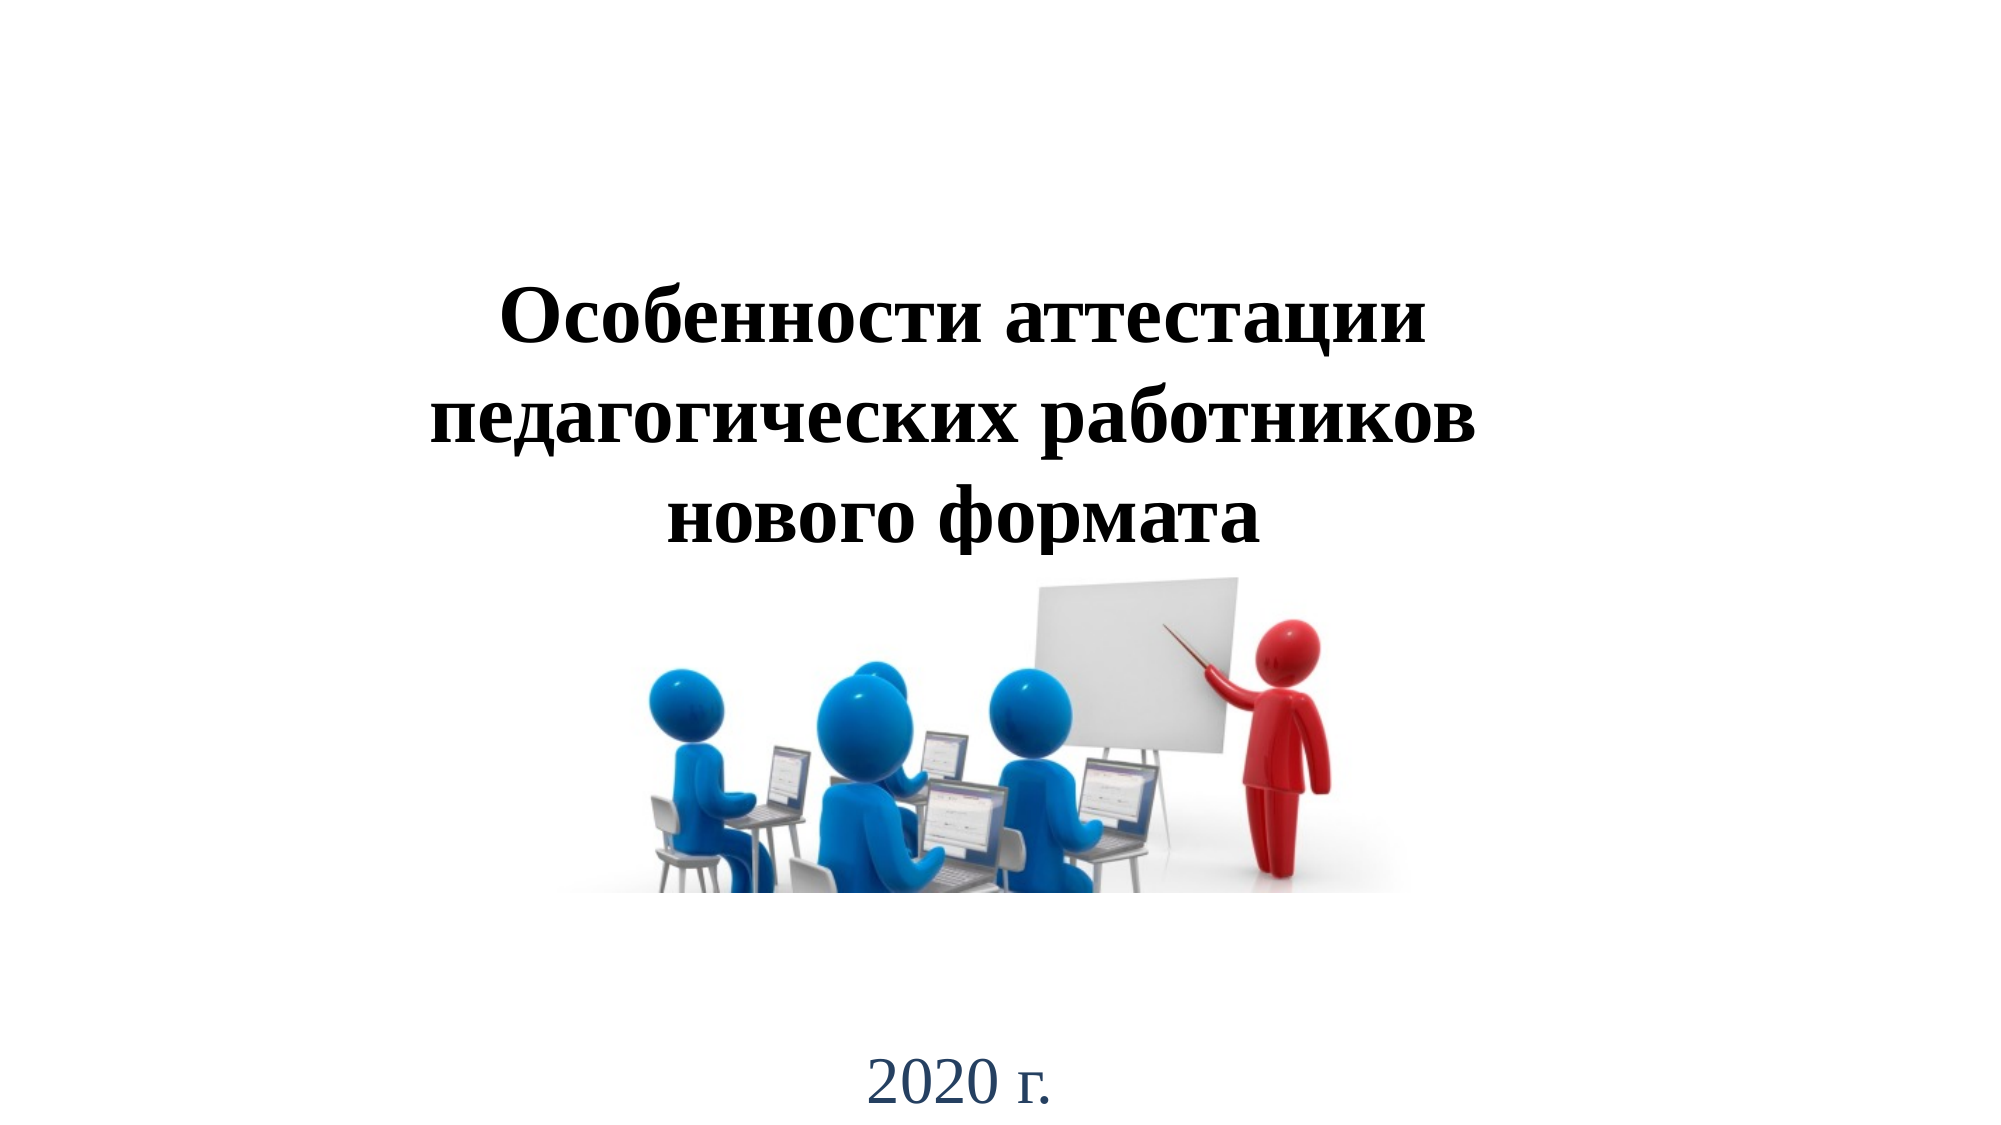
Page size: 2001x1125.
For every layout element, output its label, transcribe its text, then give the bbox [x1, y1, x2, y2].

text_box Особенности аттестации педагогических работников нового формата [244, 251, 1684, 667]
text_box 2020 г. [851, 1029, 1069, 1125]
picture [519, 554, 1447, 893]
